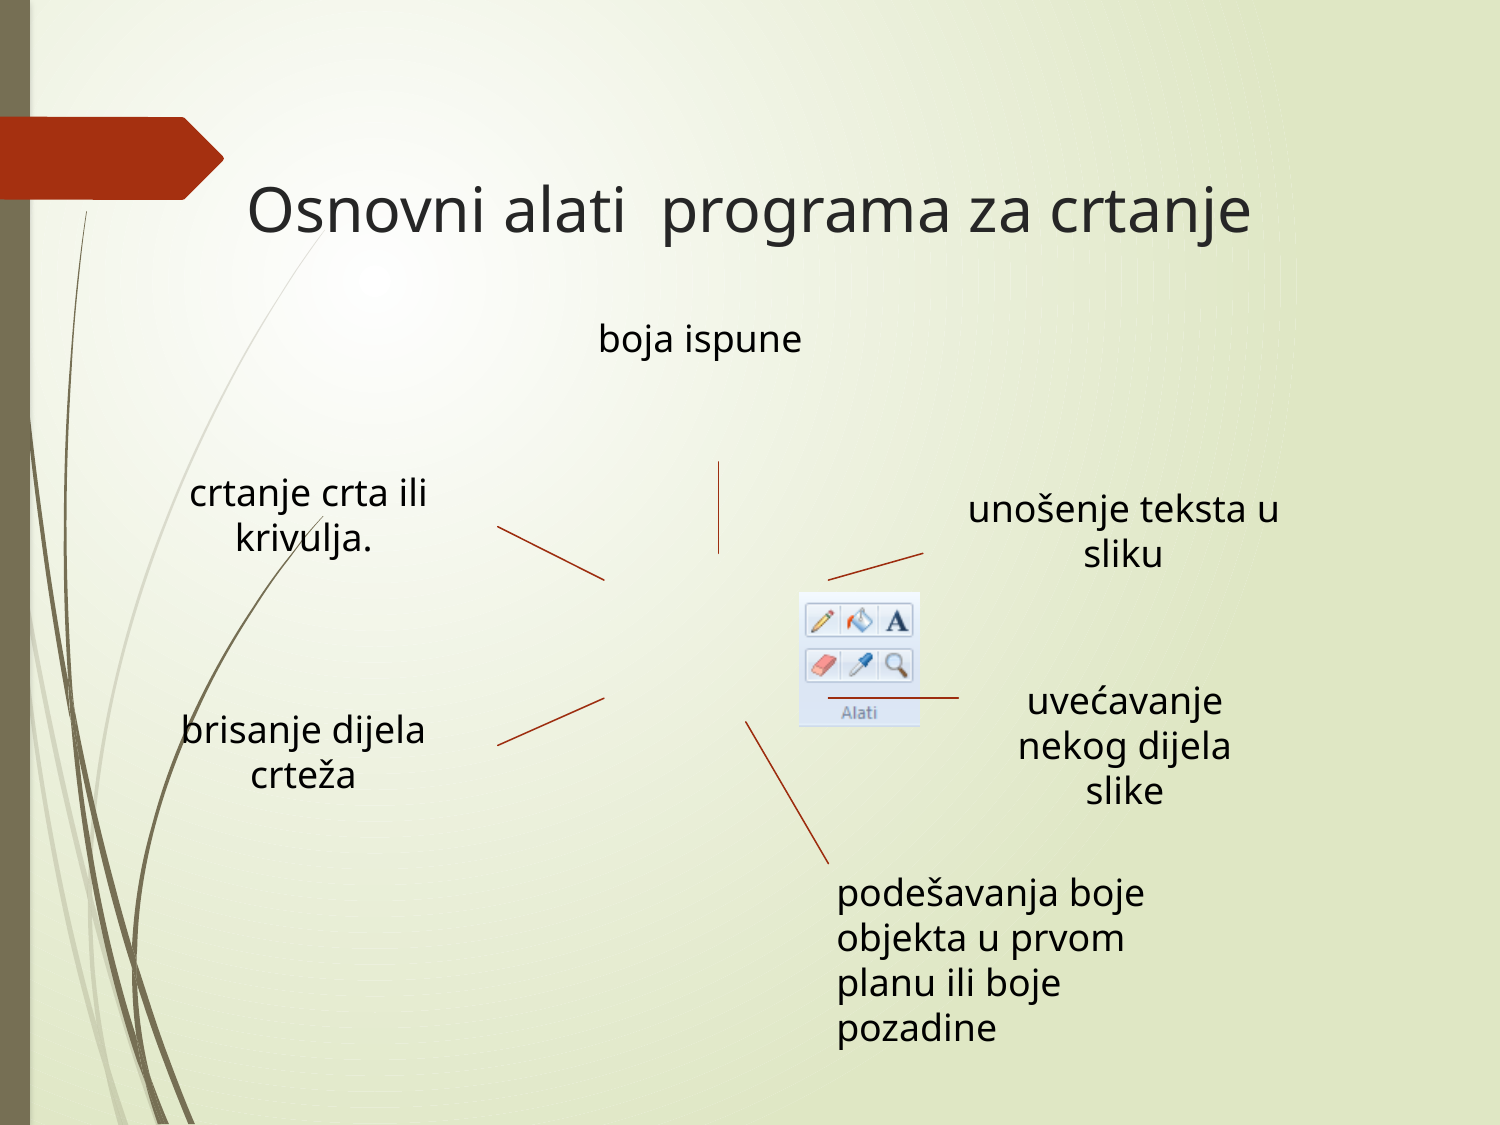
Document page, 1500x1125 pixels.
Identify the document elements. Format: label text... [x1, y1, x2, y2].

text_box podešavanja boje objekta u prvom planu ili boje pozadine [821, 861, 1200, 1057]
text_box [497, 697, 605, 746]
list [798, 592, 920, 728]
text_box crtanje crta ili krivulja. [119, 461, 498, 567]
text_box boja ispune [511, 307, 890, 368]
title Osnovni alati programa za crtanje [75, 162, 1425, 268]
text_box brisanje dijela crteža [114, 698, 493, 803]
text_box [497, 526, 605, 581]
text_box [828, 553, 924, 581]
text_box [745, 721, 829, 864]
text_box uvećavanje nekog dijela slike [960, 669, 1289, 820]
text_box unošenje teksta u sliku [934, 477, 1313, 583]
